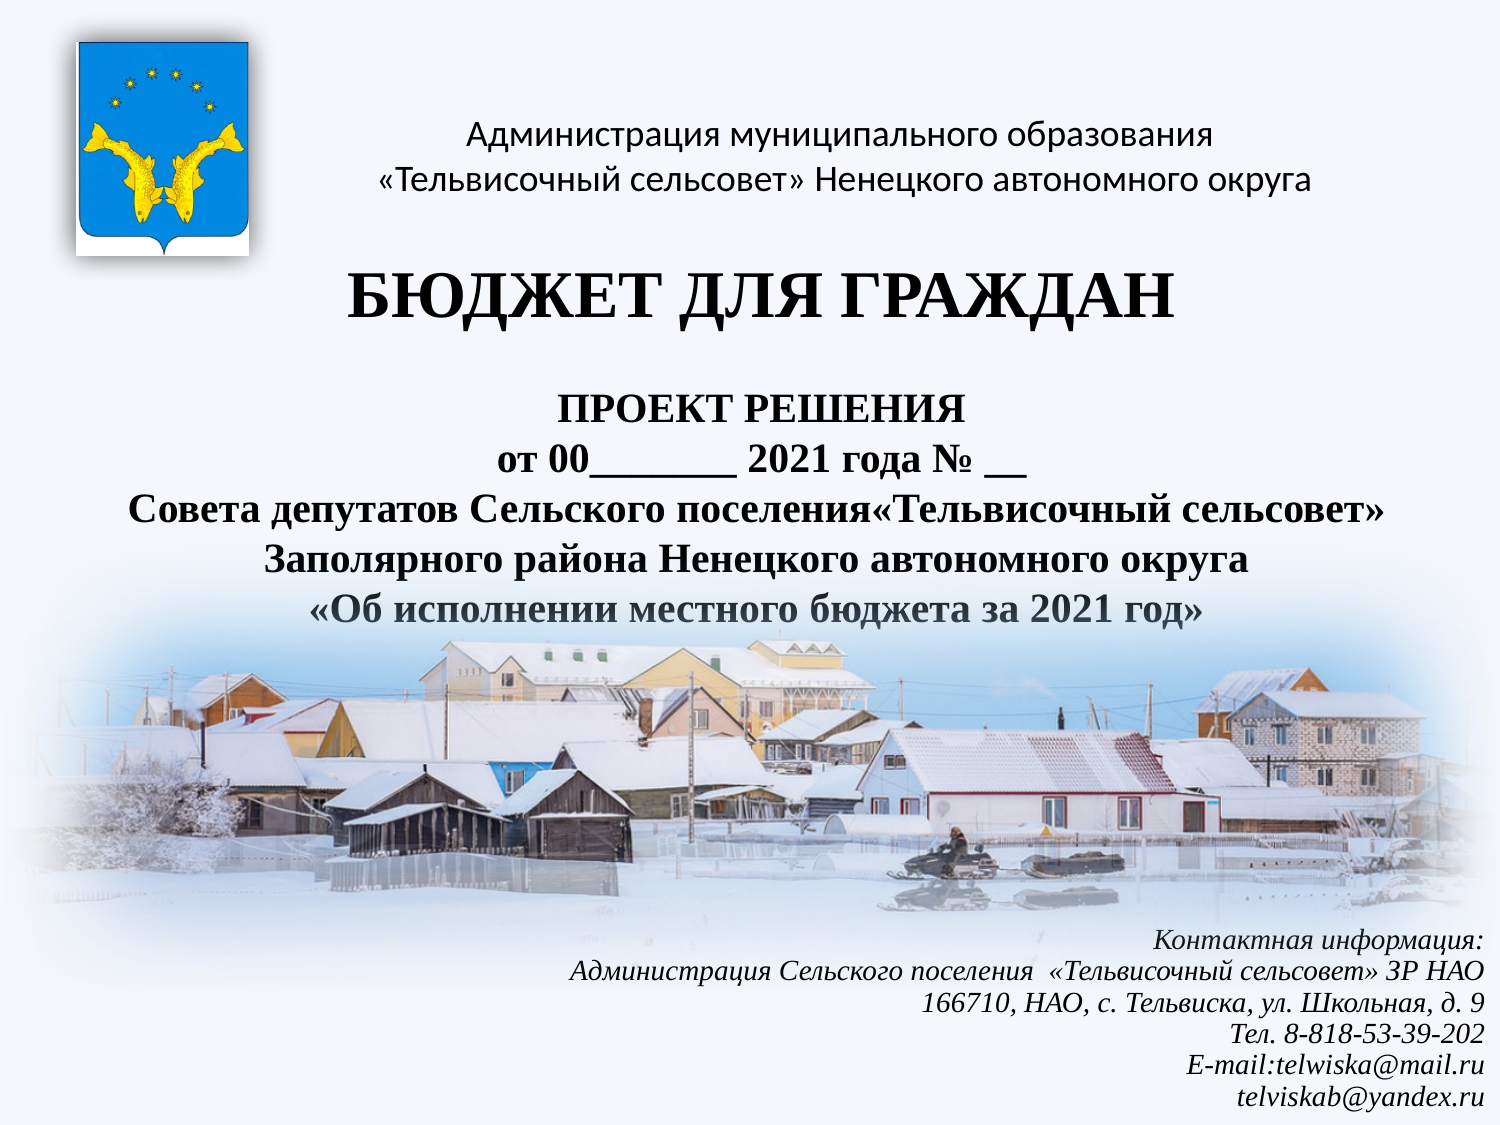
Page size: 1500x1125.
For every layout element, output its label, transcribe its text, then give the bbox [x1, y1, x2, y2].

picture [76, 42, 249, 256]
text_box Администрация муниципального образования «Тельвисочный сельсовет» Ненецкого автономного округа [336, 101, 1353, 207]
text_box БЮДЖЕТ ДЛЯ ГРАЖДАН ПРОЕКТ РЕШЕНИЯ от 00_______ 2021 года № __ Совета депутатов Сельского поселения«Тельвисочный сельсовет» Заполярного района Ненецкого автономного округа «Об исполнении местного бюджета за 2021 год» [53, 243, 1471, 537]
text_box Контактная информация: Администрация Сельского поселения «Тельвисочный сельсовет» ЗР НАО 166710, НАО, с. Тельвиска, ул. Школьная, д. 9 Тел. 8-818-53-39-202 E-mail:telwiska@mail.ru telviskab@yandex.ru [360, 1014, 1500, 1121]
picture [0, 538, 1500, 1008]
